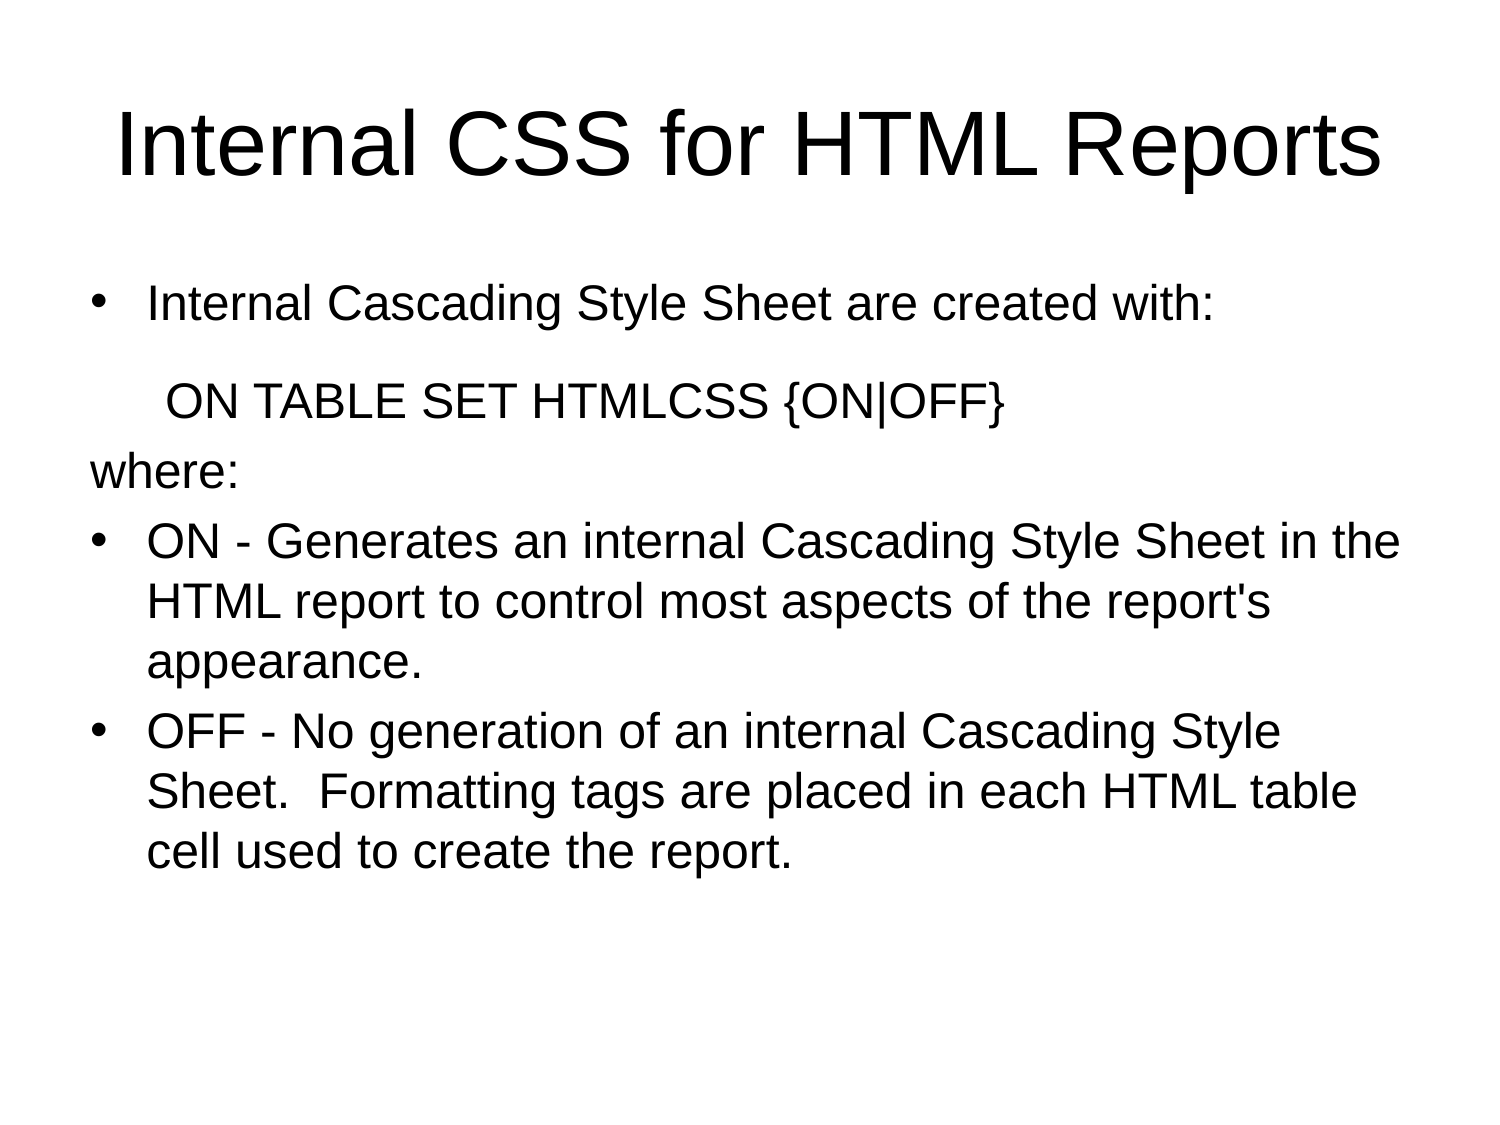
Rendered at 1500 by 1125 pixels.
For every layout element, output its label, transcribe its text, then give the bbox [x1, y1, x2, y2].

title Internal CSS for HTML Reports [75, 45, 1425, 233]
list Internal Cascading Style Sheet are created with: ON TABLE SET HTMLCSS {ON|OFF} where: ON - Generates an internal Cascading Style Sheet in the HTML report to control most aspects of the report's appearance. OFF - No generation of an internal Cascading Style Sheet. Formatting tags are placed in each HTML table cell used to create the report. [75, 262, 1425, 1005]
